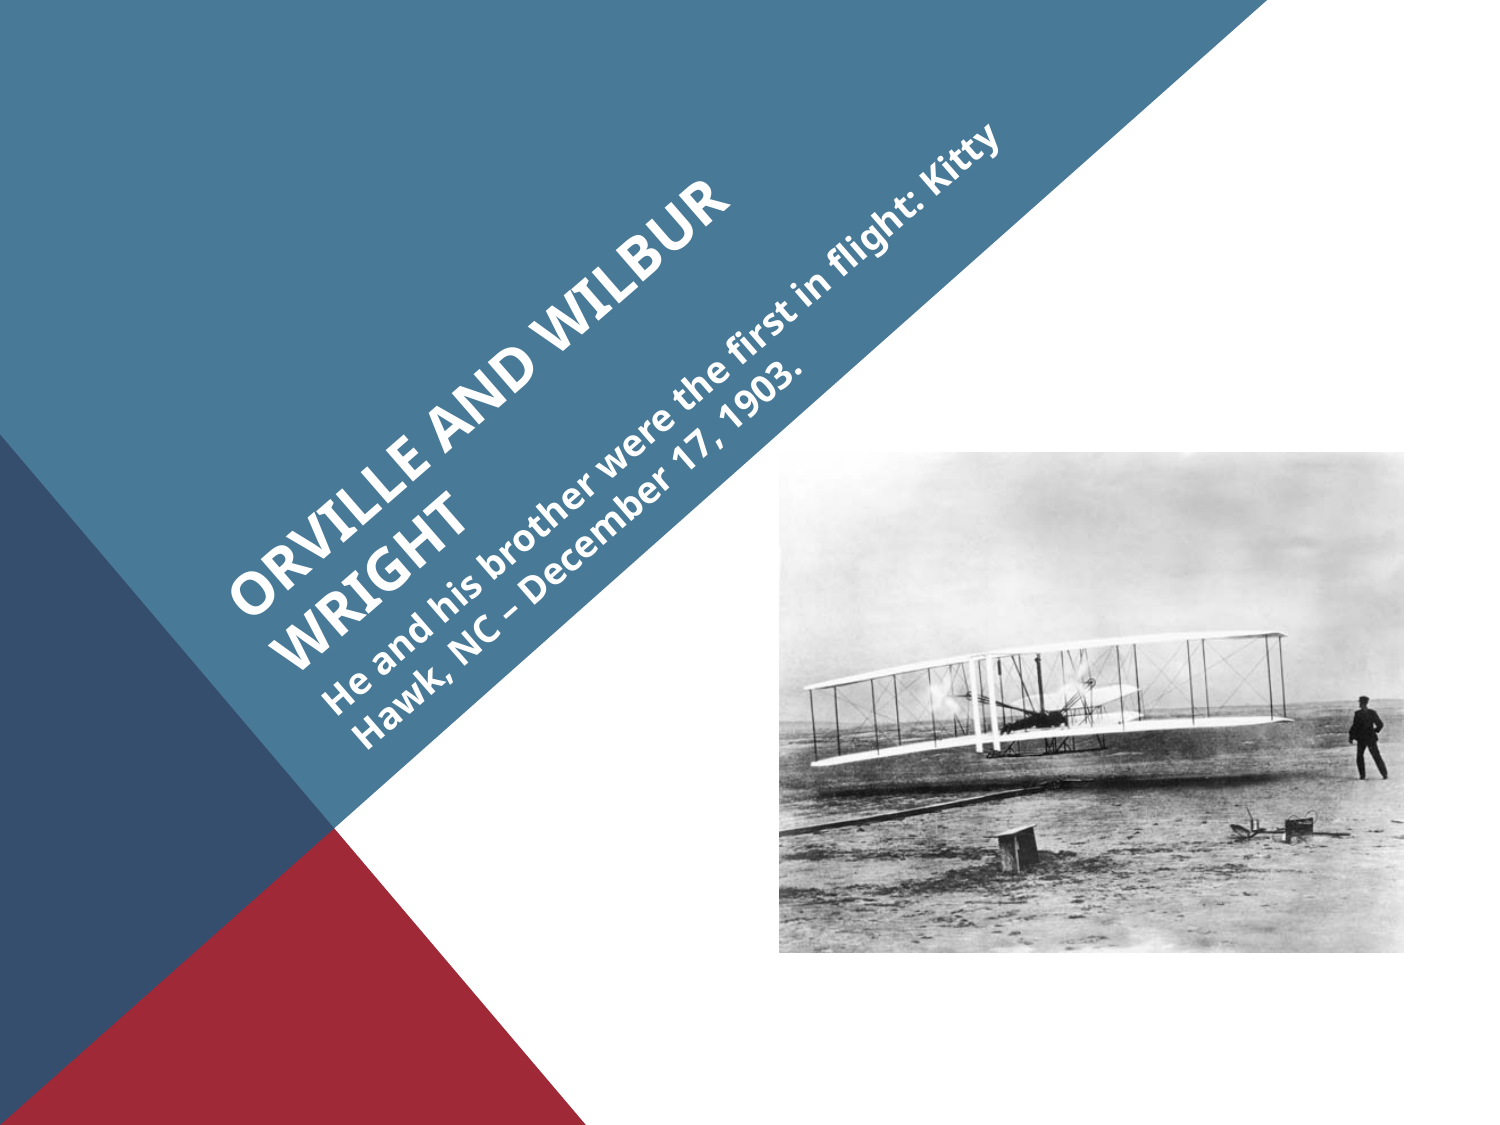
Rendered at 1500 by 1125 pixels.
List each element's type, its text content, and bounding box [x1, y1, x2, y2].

title Orville and Wilbur Wright [174, 0, 938, 696]
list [778, 452, 1404, 953]
list He and his brother were the first in flight: Kitty Hawk, NC – December 17, 1903. [295, 70, 1081, 772]
